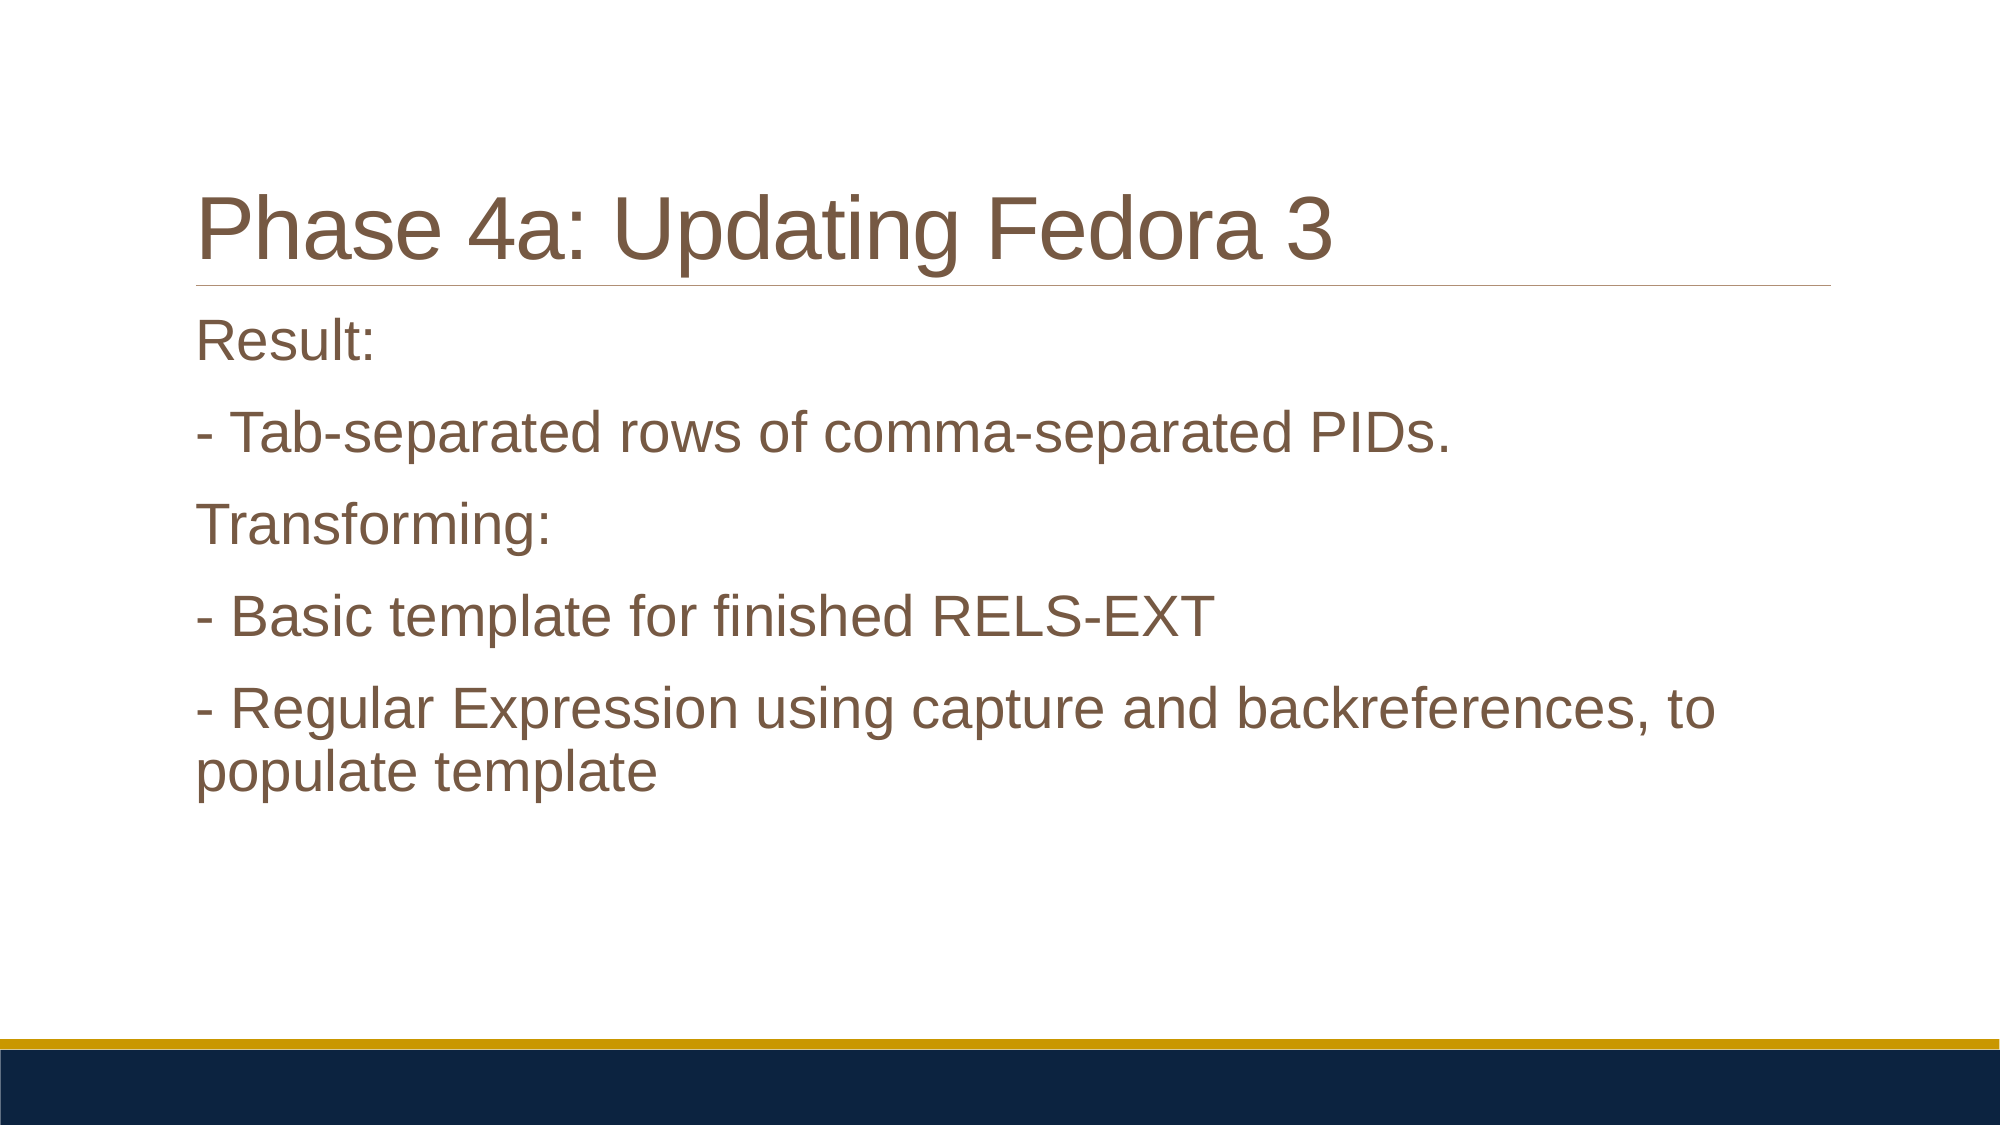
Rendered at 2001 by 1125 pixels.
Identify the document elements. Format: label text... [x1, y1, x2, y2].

list Result: - Tab-separated rows of comma-separated PIDs. Transforming: - Basic template for finished RELS-EXT - Regular Expression using capture and backreferences, to populate template [180, 302, 1830, 963]
title Phase 4a: Updating Fedora 3 [180, 47, 1830, 285]
